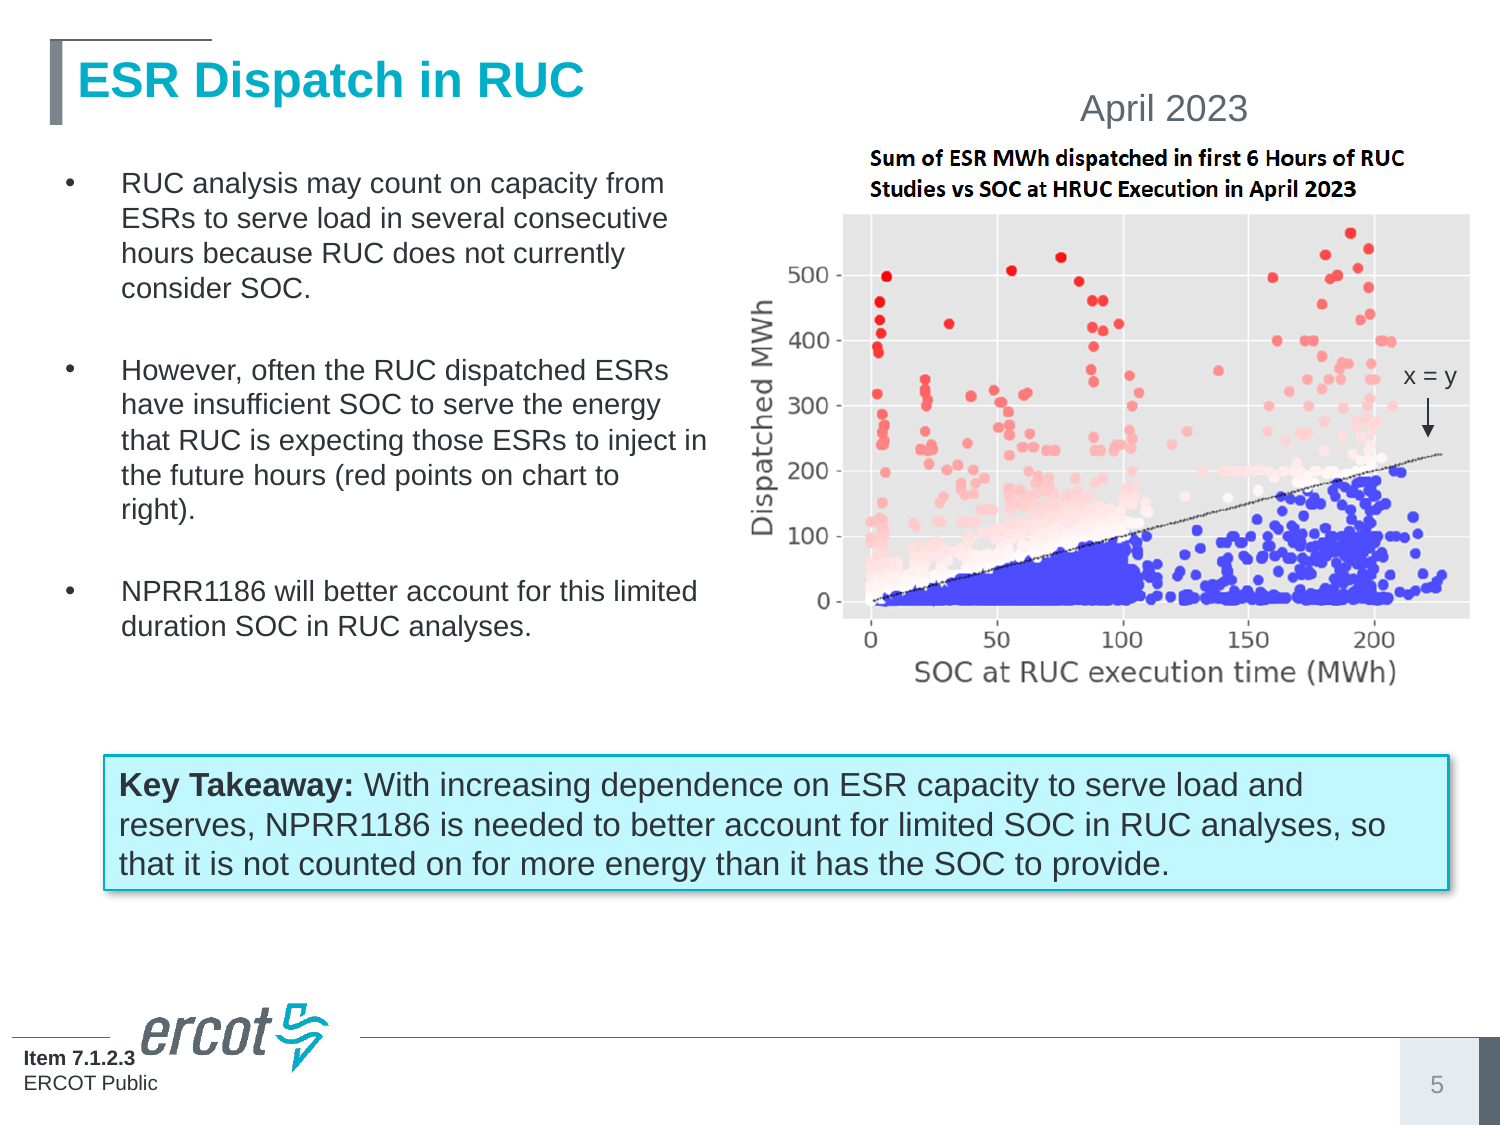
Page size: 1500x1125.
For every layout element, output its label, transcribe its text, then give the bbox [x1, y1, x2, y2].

picture [137, 999, 332, 1075]
text_box Key Takeaway: With increasing dependence on ESR capacity to serve load and reserves, NPRR1186 is needed to better account for limited SOC in RUC analyses, so that it is not counted on for more energy than it has the SOC to provide. [103, 755, 1449, 890]
title ESR Dispatch in RUC [62, 39, 1450, 134]
picture [726, 133, 1495, 714]
list RUC analysis may count on capacity from ESRs to serve load in several consecutive hours because RUC does not currently consider SOC. However, often the RUC dispatched ESRs have insufficient SOC to serve the energy that RUC is expecting those ESRs to inject in the future hours (red points on chart to right). NPRR1186 will better account for this limited duration SOC in RUC analyses. [50, 156, 725, 972]
slide_number 5 [1387, 1059, 1488, 1109]
text_box April 2023 [1065, 76, 1276, 131]
